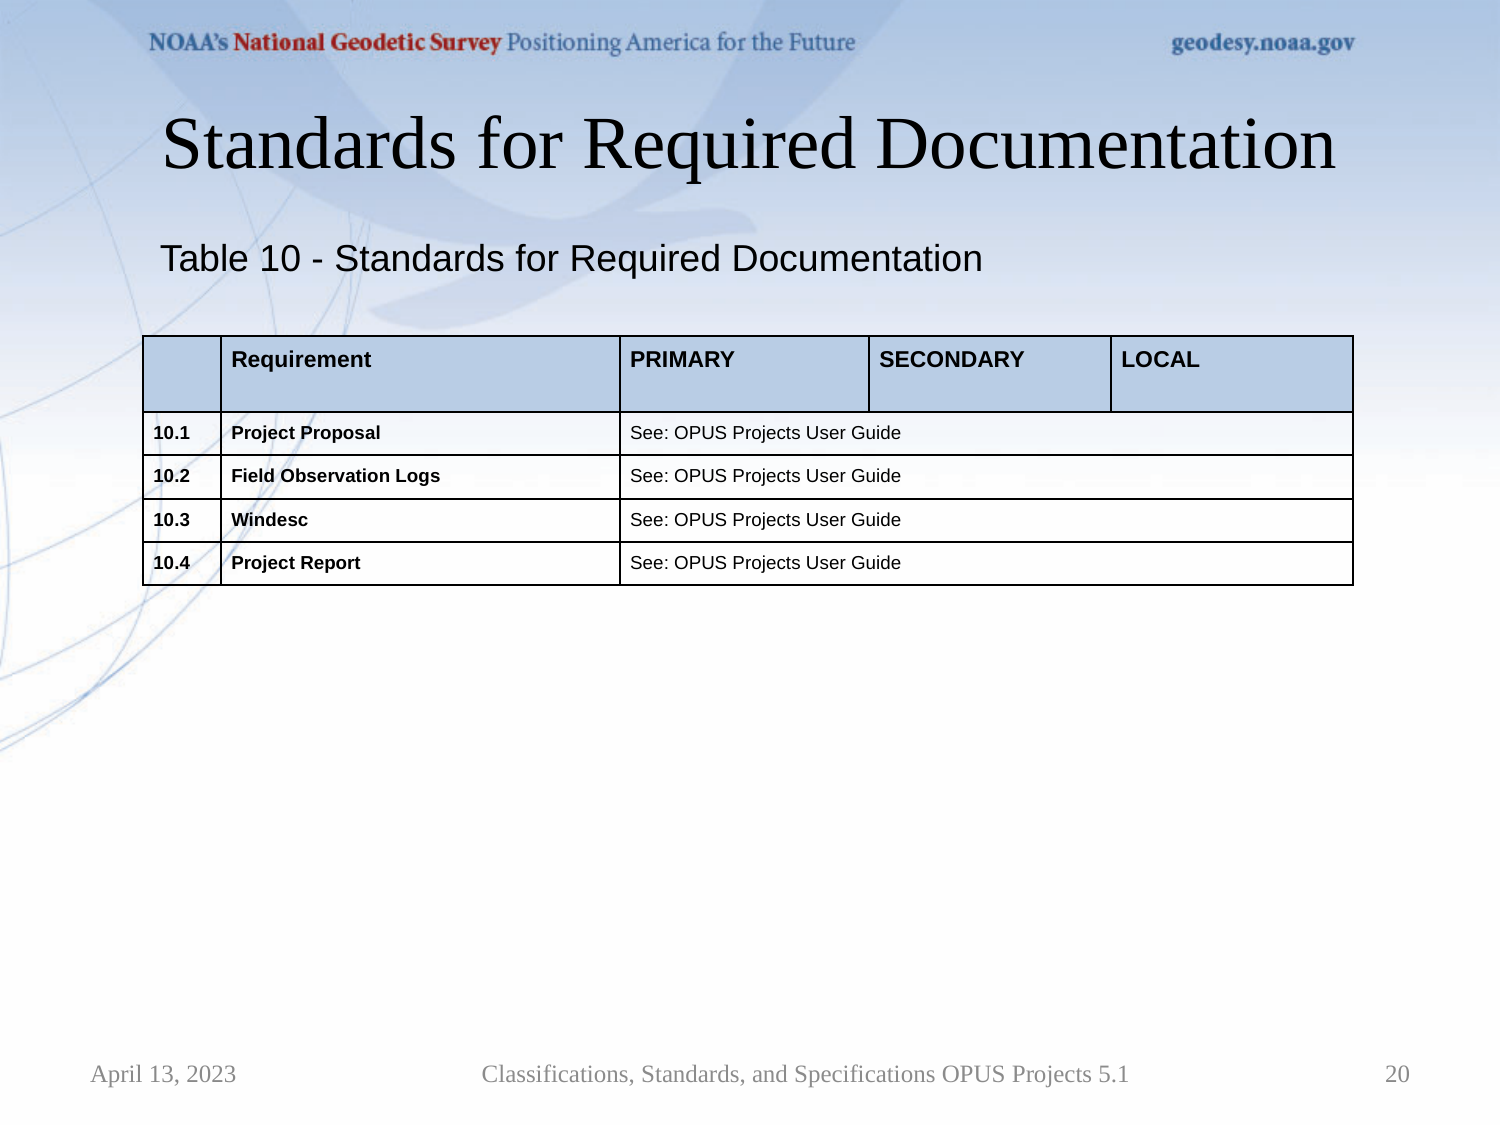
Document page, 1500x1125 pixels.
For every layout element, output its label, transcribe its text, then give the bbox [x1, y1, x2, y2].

table_cell See: OPUS Projects User Guide [621, 543, 1352, 584]
table_cell Field Observation Logs [222, 456, 619, 498]
table_header [144, 337, 220, 411]
table_header Requirement [222, 337, 619, 411]
table_cell 10.1 [144, 413, 220, 454]
table_header PRIMARY [621, 337, 868, 411]
table_cell 10.4 [144, 543, 220, 584]
footer Classifications, Standards, and Specifications OPUS Projects 5.1 [345, 1042, 1267, 1103]
table_header LOCAL [1112, 337, 1352, 411]
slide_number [75, 1042, 286, 1103]
picture [0, 0, 1500, 1125]
table_cell See: OPUS Projects User Guide [621, 456, 1352, 498]
table_cell Windesc [222, 500, 619, 541]
table_cell 10.3 [144, 500, 220, 541]
table_cell See: OPUS Projects User Guide [621, 413, 1352, 454]
slide_number 20 [1307, 1042, 1425, 1103]
title Standards for Required Documentation [75, 45, 1425, 233]
text_box Table 10 - Standards for Required Documentation [144, 226, 1104, 287]
table_header SECONDARY [870, 337, 1110, 411]
table_cell Project Proposal [222, 413, 619, 454]
table_cell Project Report [222, 543, 619, 584]
table_cell See: OPUS Projects User Guide [621, 500, 1352, 541]
table_cell 10.2 [144, 456, 220, 498]
